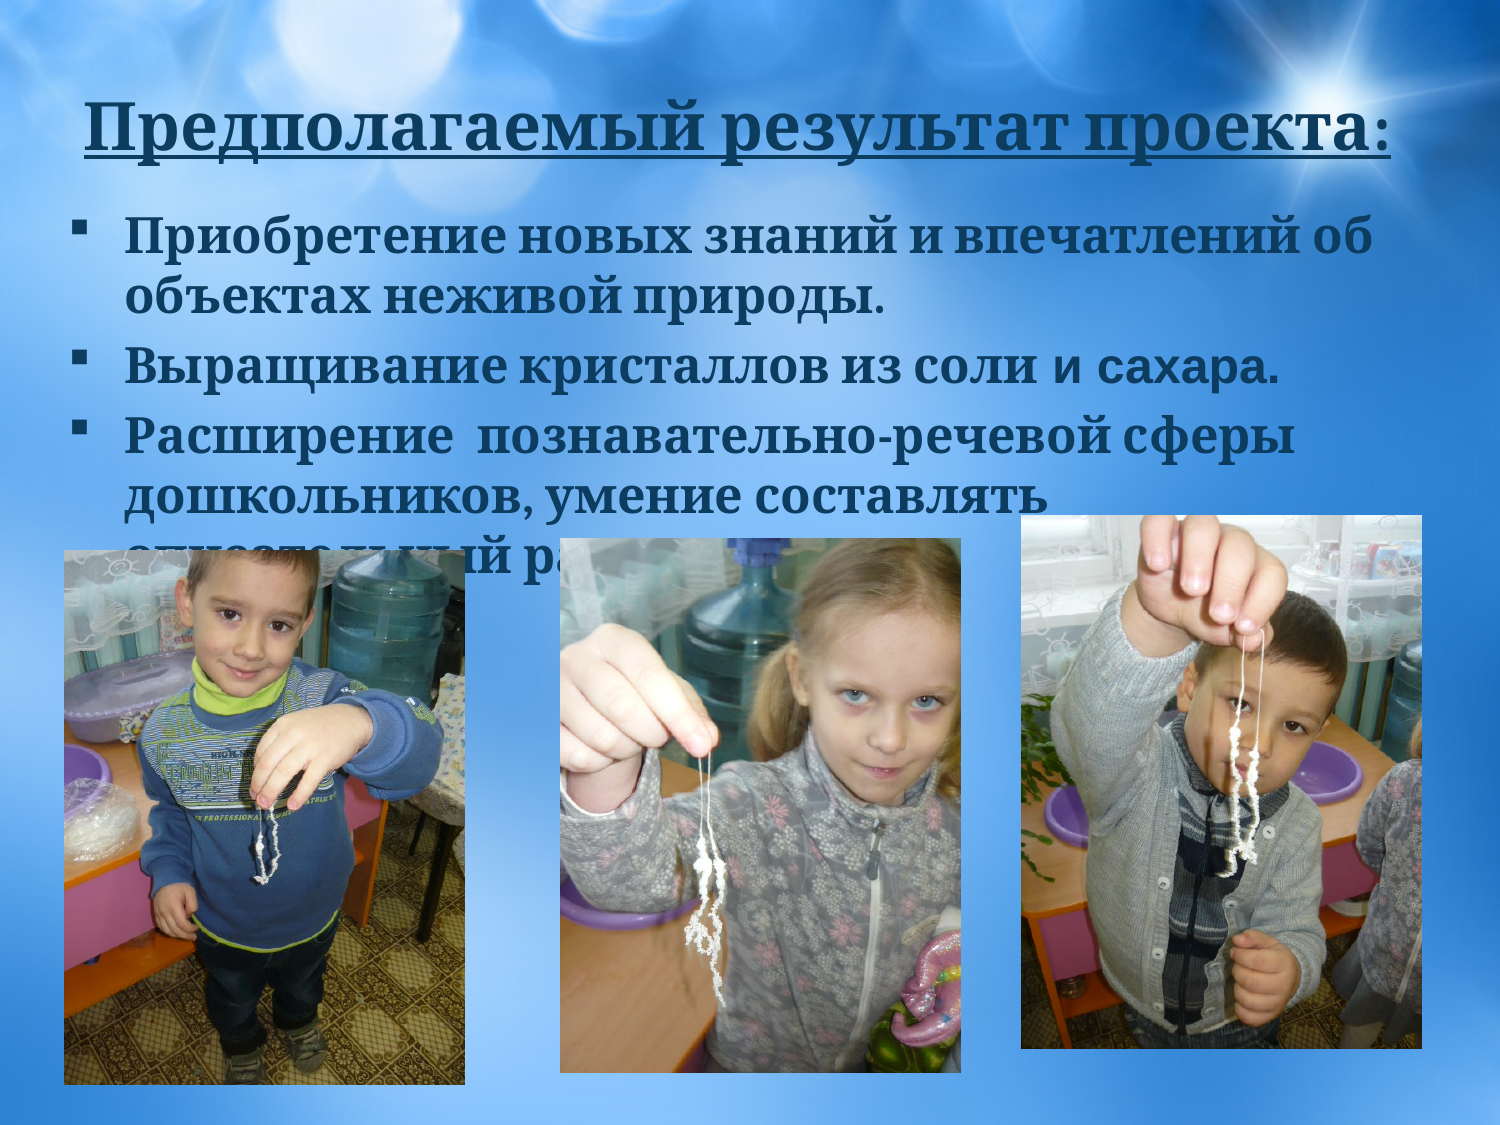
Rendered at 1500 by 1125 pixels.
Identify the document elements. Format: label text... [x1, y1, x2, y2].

title Предполагаемый результат проекта: [24, 24, 1451, 223]
list Приобретение новых знаний и впечатлений об объектах неживой природы. Выращивание кристаллов из соли и сахара. Расширение познавательно-речевой сферы дошкольников, умение составлять описательный рассказ. [52, 196, 1425, 760]
picture [0, 0, 1500, 1125]
